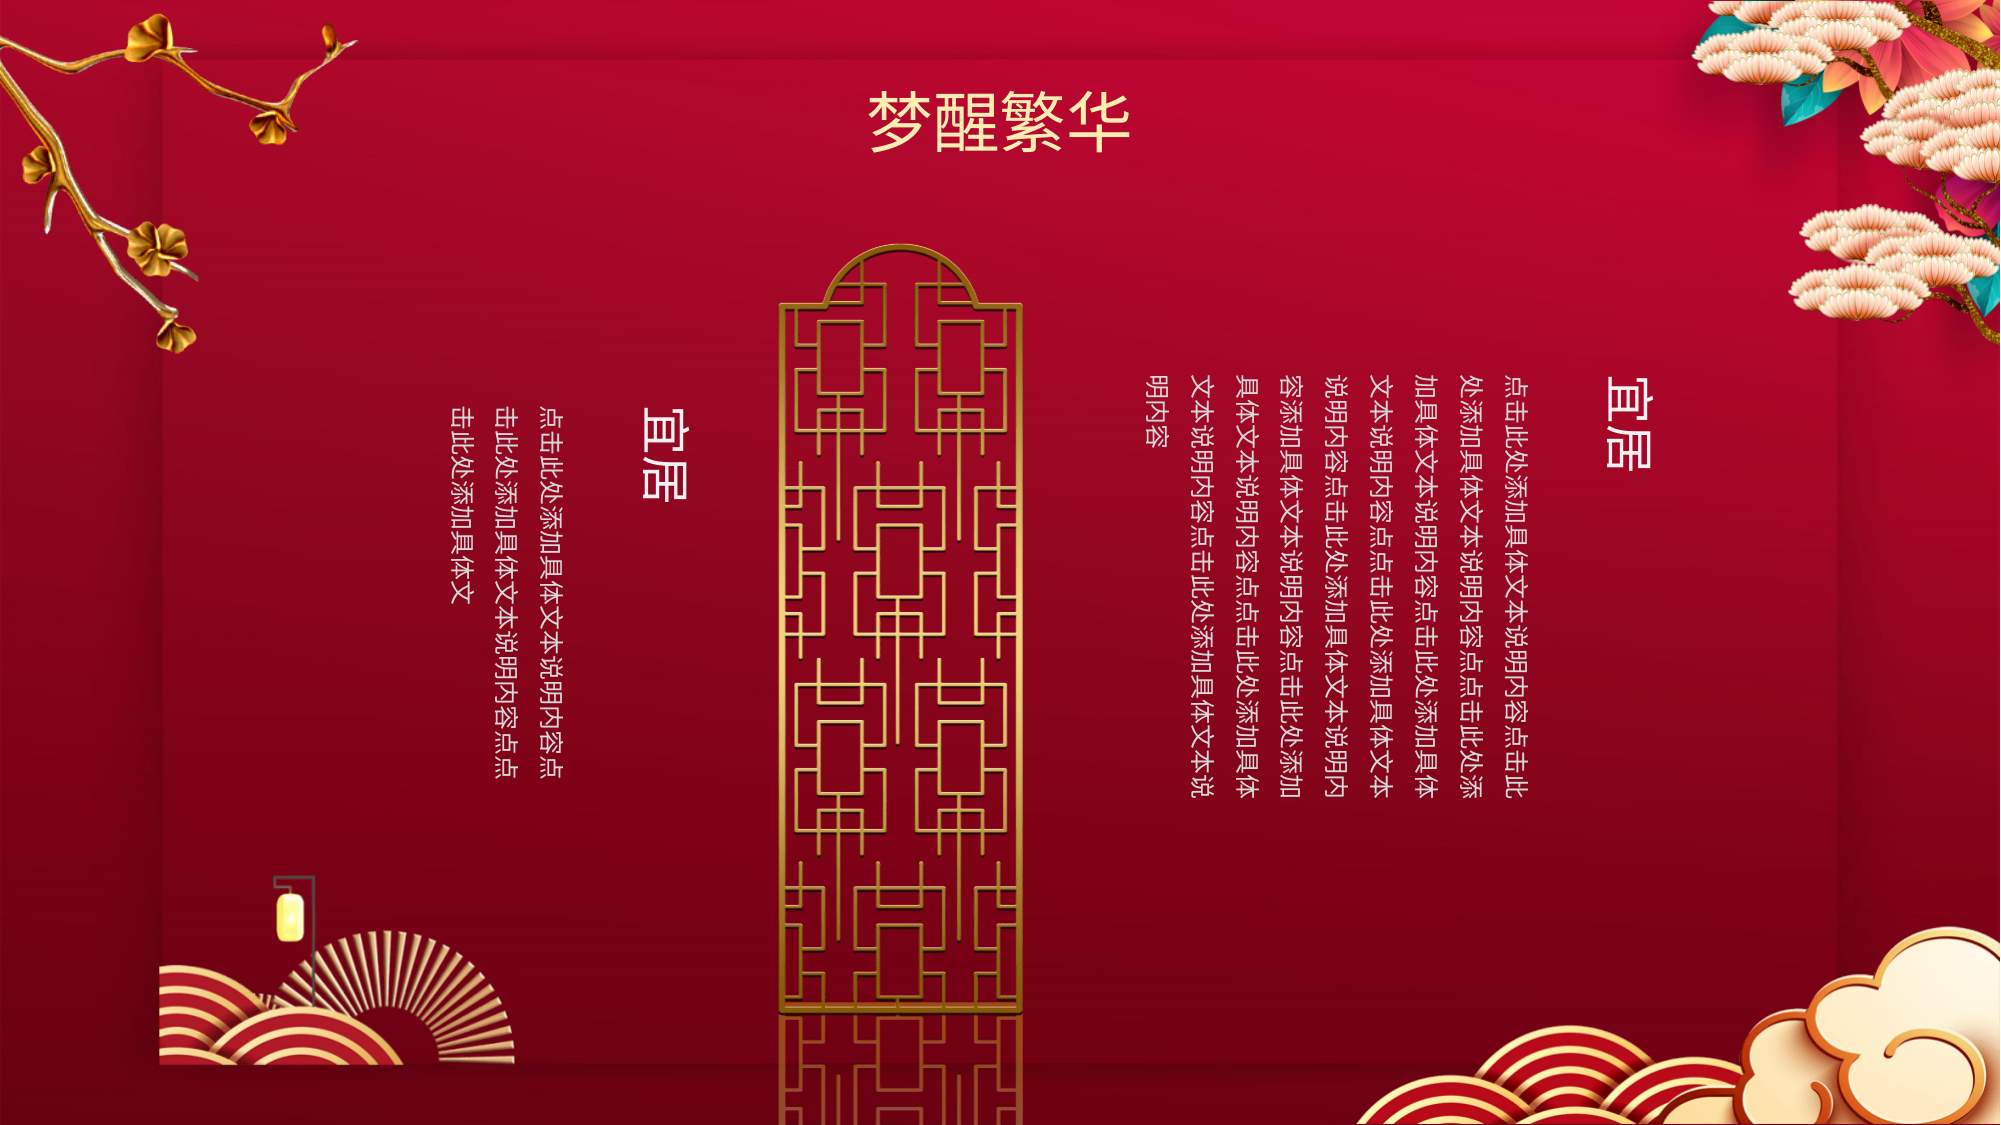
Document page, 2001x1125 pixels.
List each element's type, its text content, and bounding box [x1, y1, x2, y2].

picture [0, 0, 2000, 1125]
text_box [1115, 359, 1670, 833]
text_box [377, 390, 705, 802]
text_box 梦醒繁华 [683, 73, 1317, 169]
